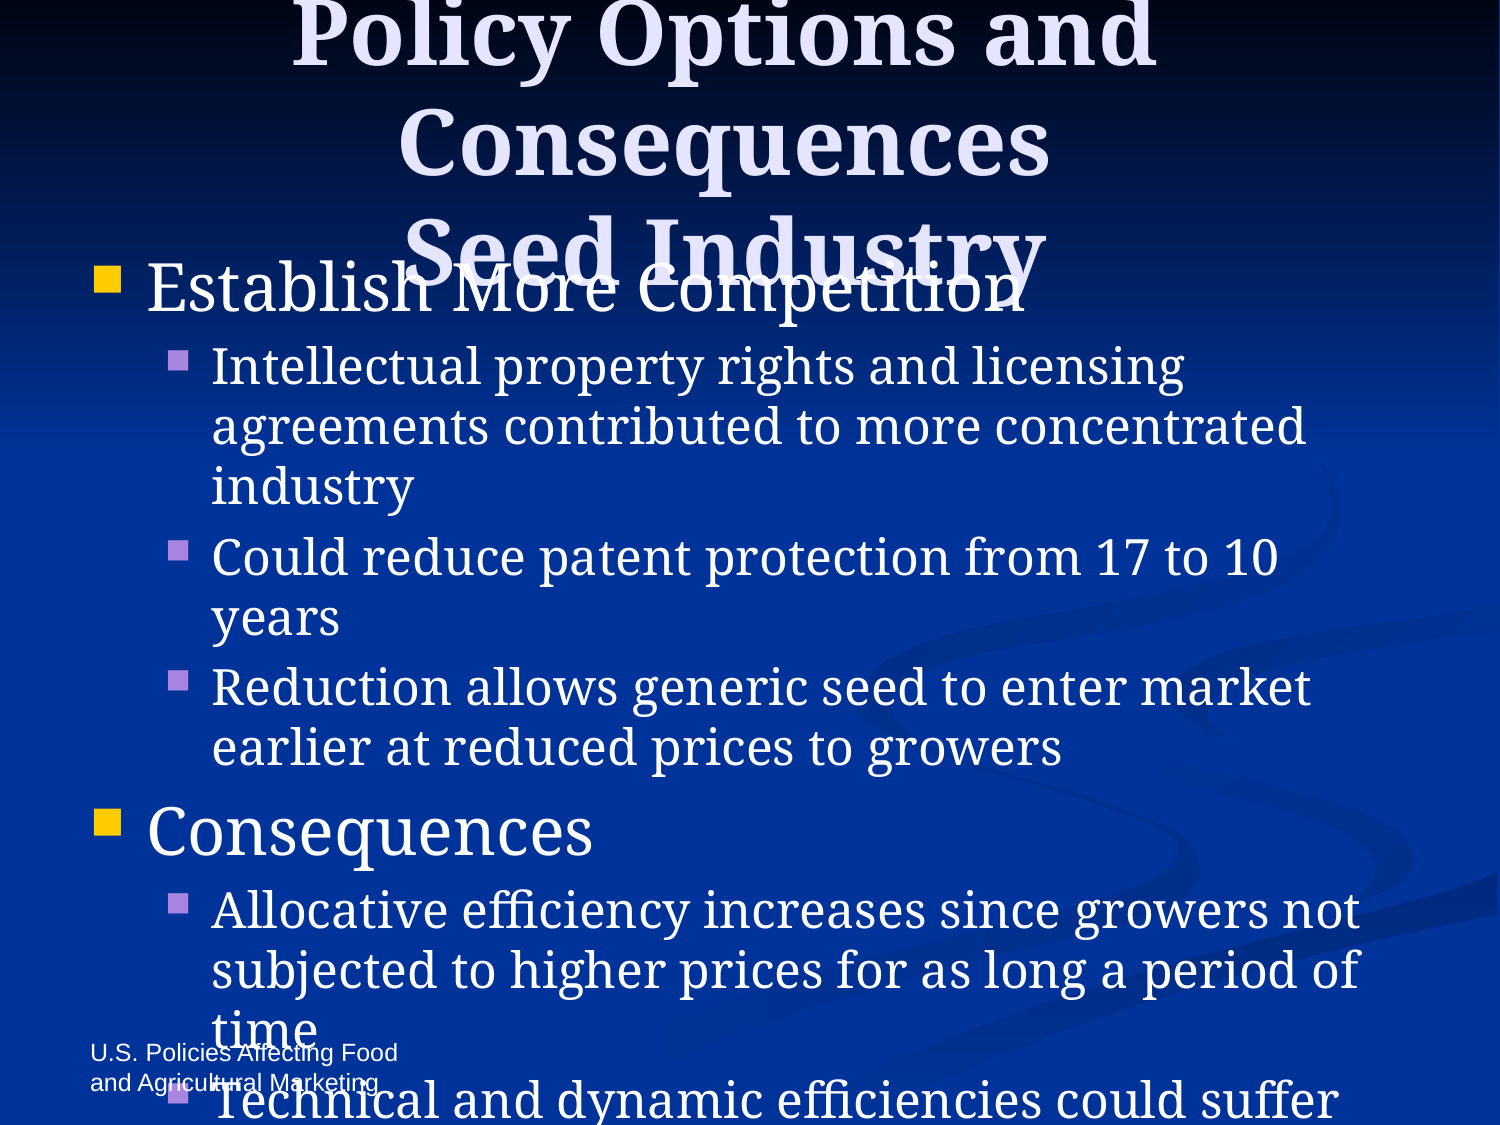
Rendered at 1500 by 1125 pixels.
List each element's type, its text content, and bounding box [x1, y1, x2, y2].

slide_number U.S. Policies Affecting Food and Agricultural Marketing [74, 1025, 426, 1104]
title Policy Options and Consequences Seed Industry [24, 44, 1426, 233]
list Establish More Competition Intellectual property rights and licensing agreements contributed to more concentrated industry Could reduce patent protection from 17 to 10 years Reduction allows generic seed to enter market earlier at reduced prices to growers Consequences Allocative efficiency increases since growers not subjected to higher prices for as long a period of time Technical and dynamic efficiencies could suffer since seed companies may reduce R&D leading to less biotech products [74, 237, 1426, 1076]
